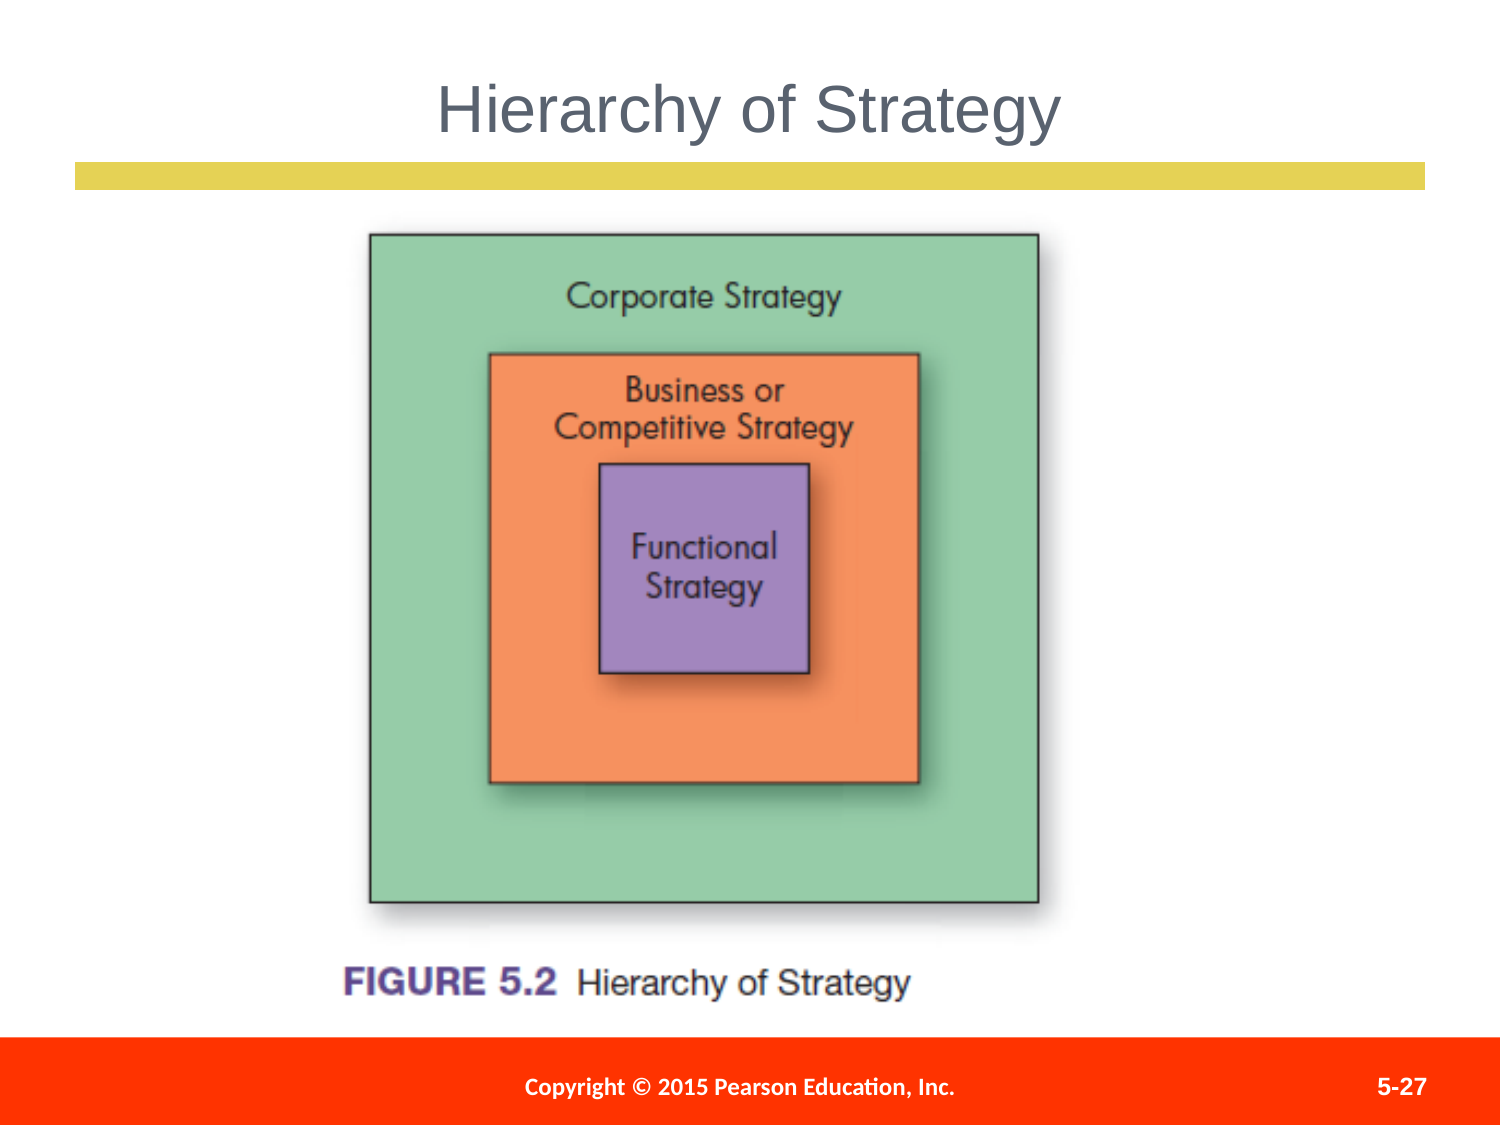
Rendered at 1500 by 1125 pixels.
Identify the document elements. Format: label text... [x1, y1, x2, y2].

title Hierarchy of Strategy [74, 12, 1426, 201]
picture [324, 206, 1088, 1011]
